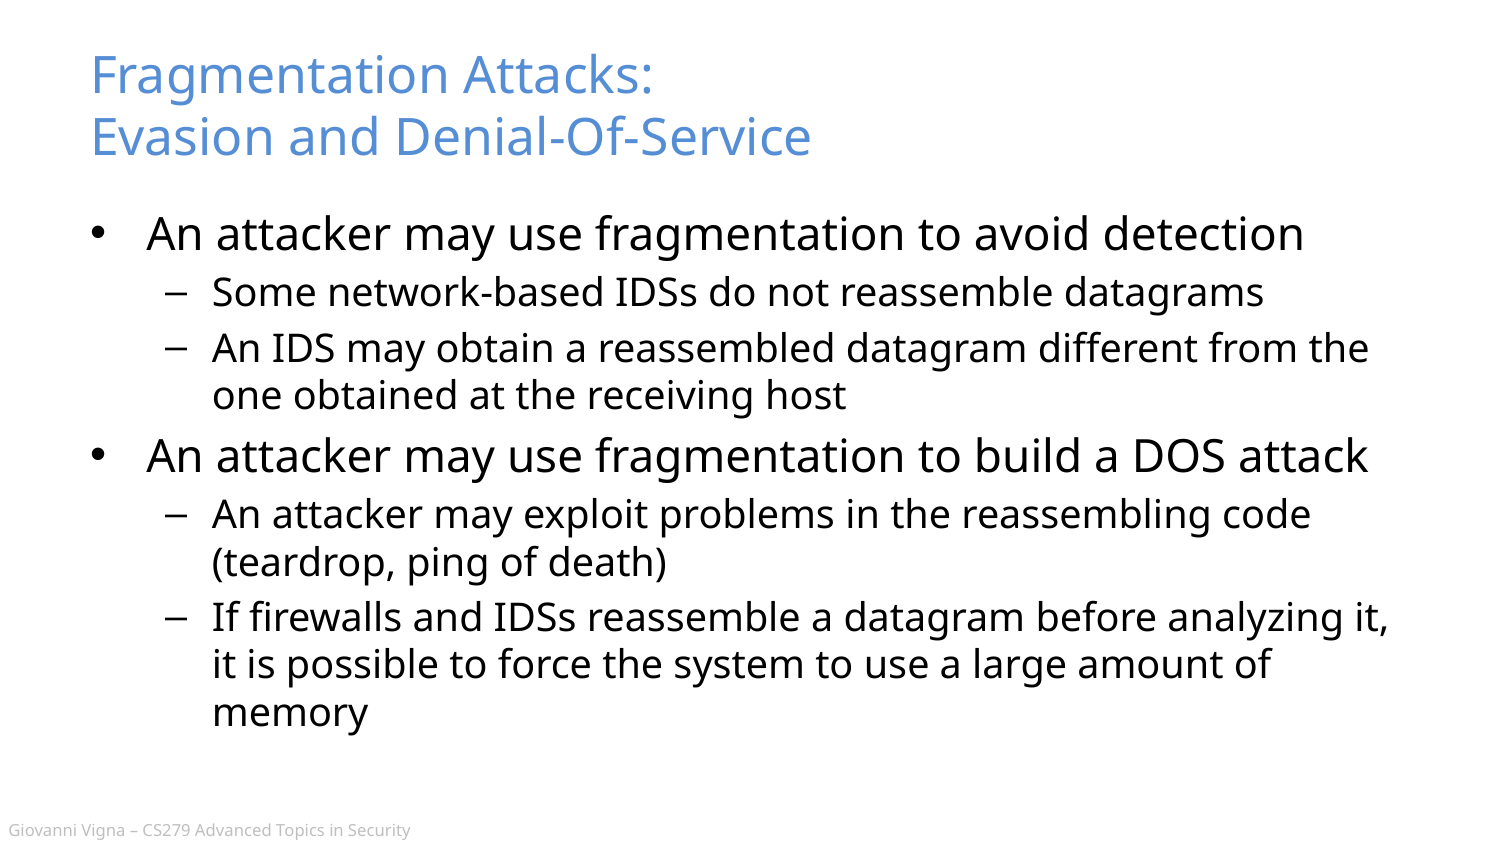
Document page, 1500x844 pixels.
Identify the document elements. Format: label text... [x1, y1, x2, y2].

title Fragmentation Attacks: Evasion and Denial-Of-Service [75, 33, 1425, 175]
list An attacker may use fragmentation to avoid detection Some network-based IDSs do not reassemble datagrams An IDS may obtain a reassembled datagram different from the one obtained at the receiving host An attacker may use fragmentation to build a DOS attack An attacker may exploit problems in the reassembling code (teardrop, ping of death) If firewalls and IDSs reassemble a datagram before analyzing it, it is possible to force the system to use a large amount of memory [75, 196, 1425, 813]
